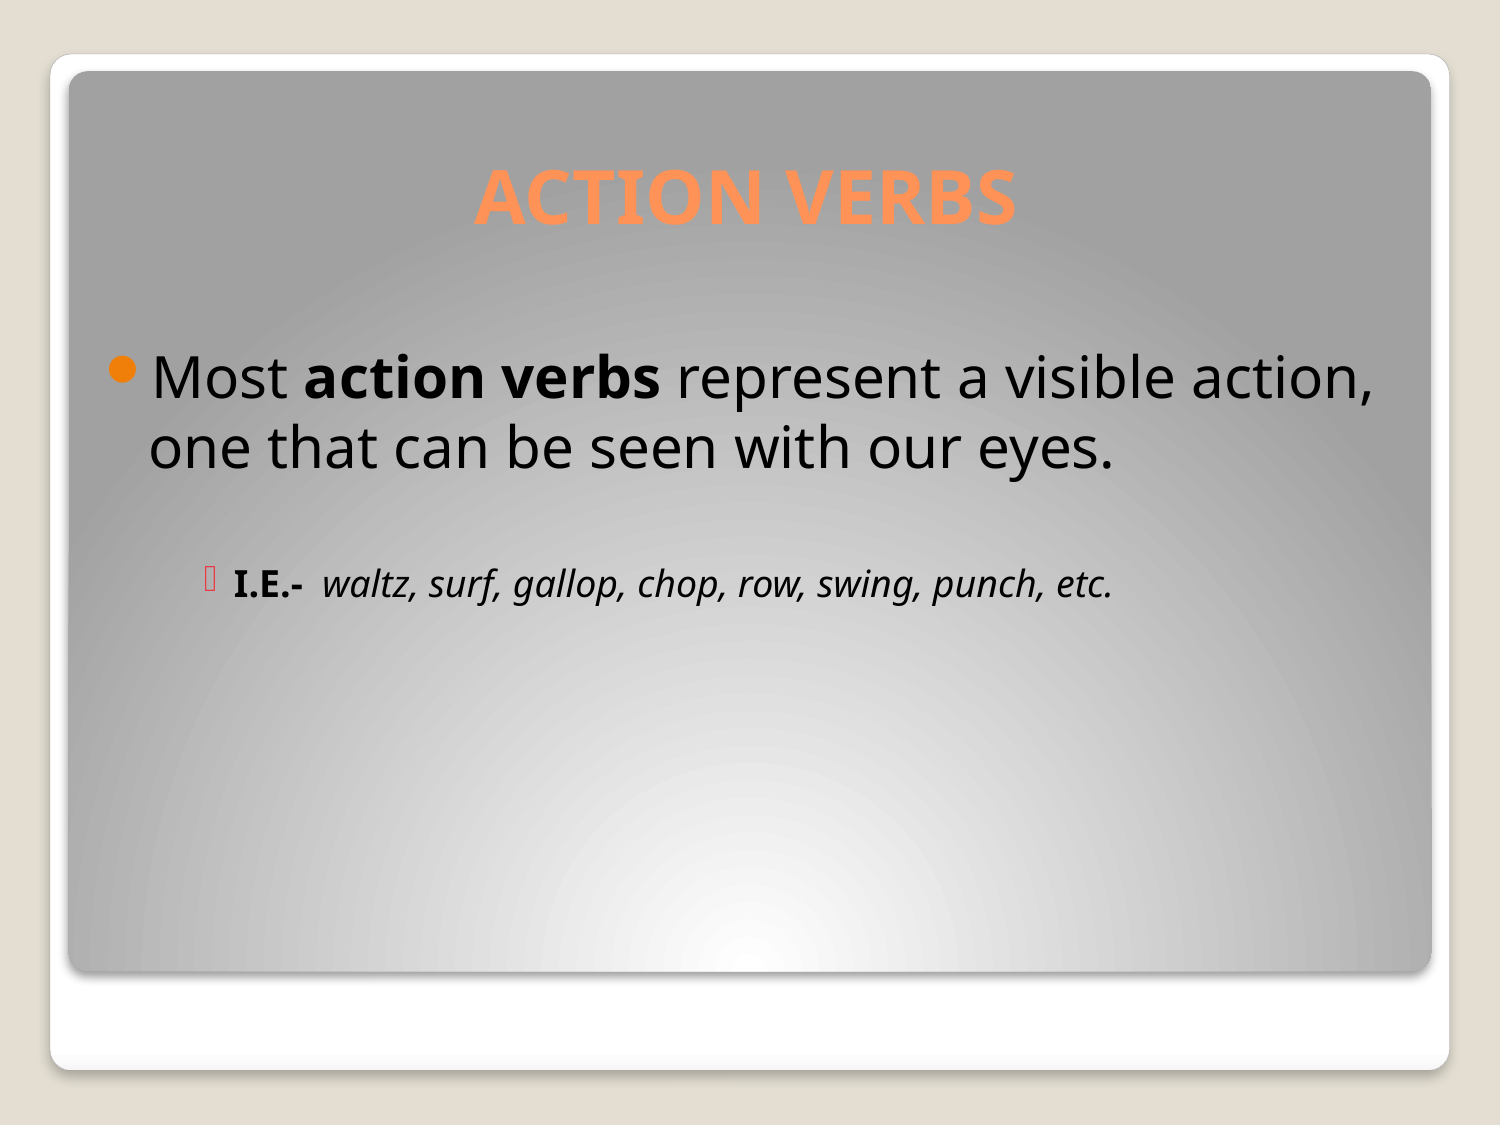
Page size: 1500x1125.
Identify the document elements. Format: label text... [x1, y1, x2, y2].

list Most action verbs represent a visible action, one that can be seen with our eyes. I.E.- waltz, surf, gallop, chop, row, swing, punch, etc. [75, 275, 1418, 962]
title ACTION VERBS [75, 75, 1418, 248]
